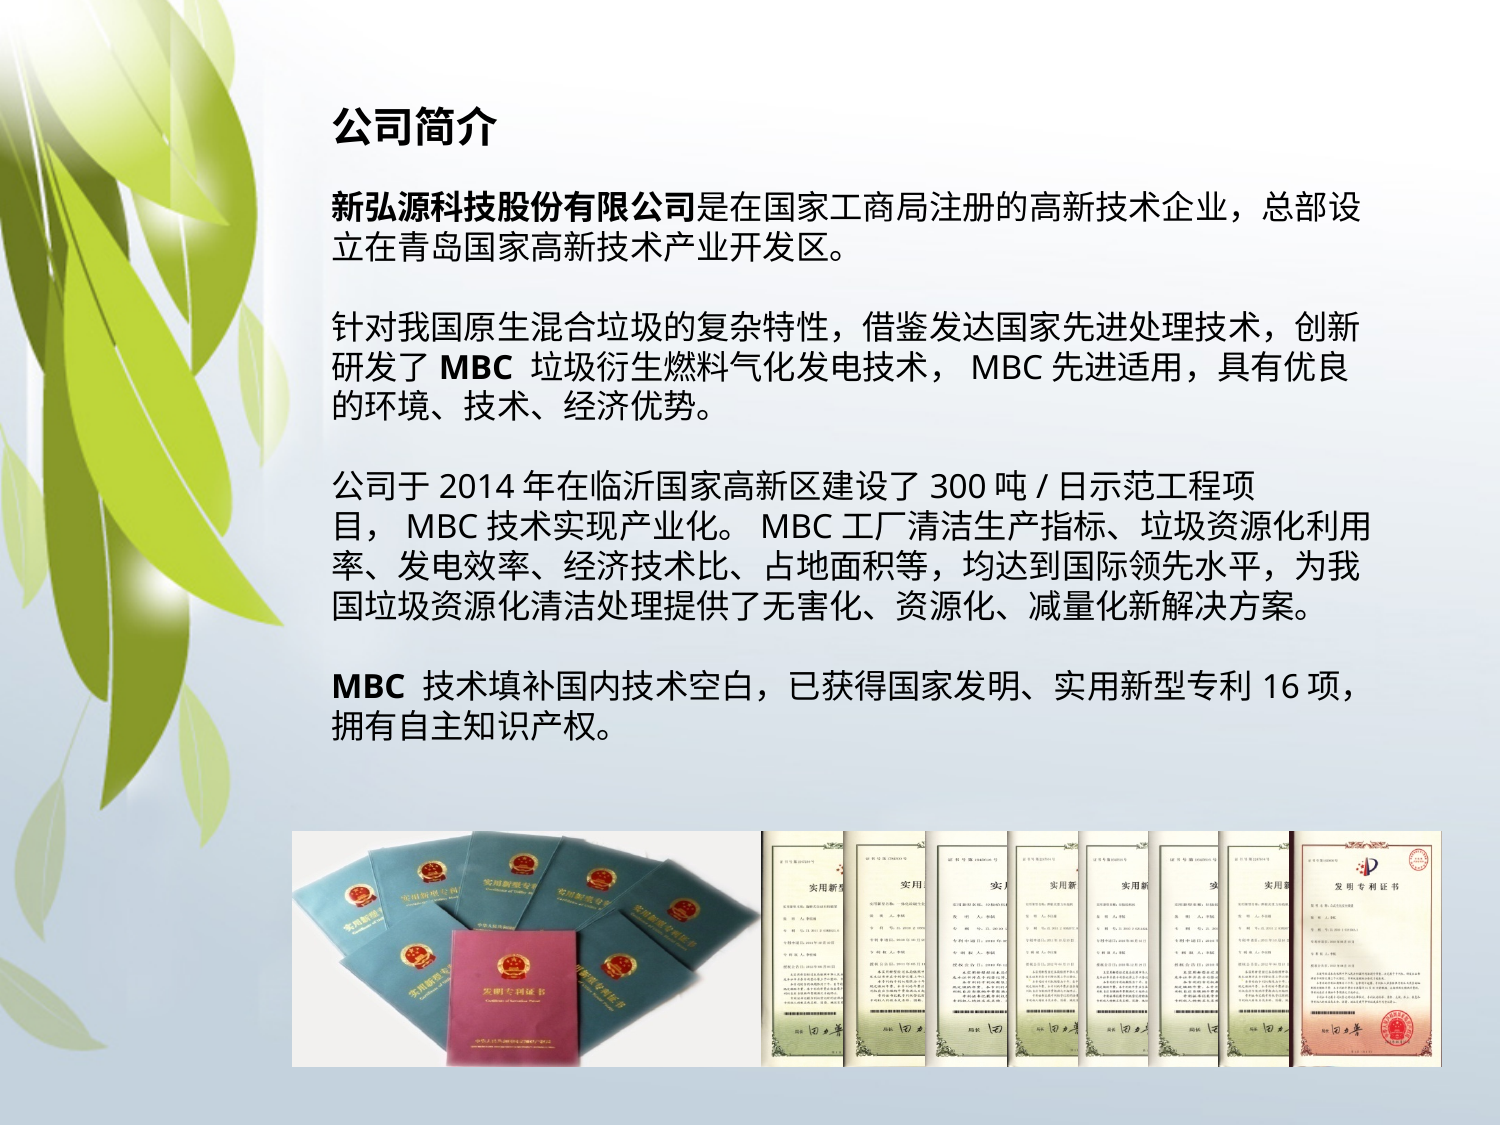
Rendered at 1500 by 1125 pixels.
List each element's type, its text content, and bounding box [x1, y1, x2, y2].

text_box 公司简介 新弘源科技股份有限公司是在国家工商局注册的高新技术企业，总部设立在青岛国家高新技术产业开发区。 针对我国原生混合垃圾的复杂特性，借鉴发达国家先进处理技术，创新研发了MBC 垃圾衍生燃料气化发电技术，MBC先进适用，具有优良的环境、技术、经济优势。 公司于2014年在临沂国家高新区建设了300吨/日示范工程项目，MBC技术实现产业化。MBC工厂清洁生产指标、垃圾资源化利用率、发电效率、经济技术比、占地面积等，均达到国际领先水平，为我国垃圾资源化清洁处理提供了无害化、资源化、减量化新解决方案。 MBC 技术填补国内技术空白，已获得国家发明、实用新型专利16项，拥有自主知识产权。 [316, 93, 1395, 753]
picture [0, 0, 1500, 1125]
